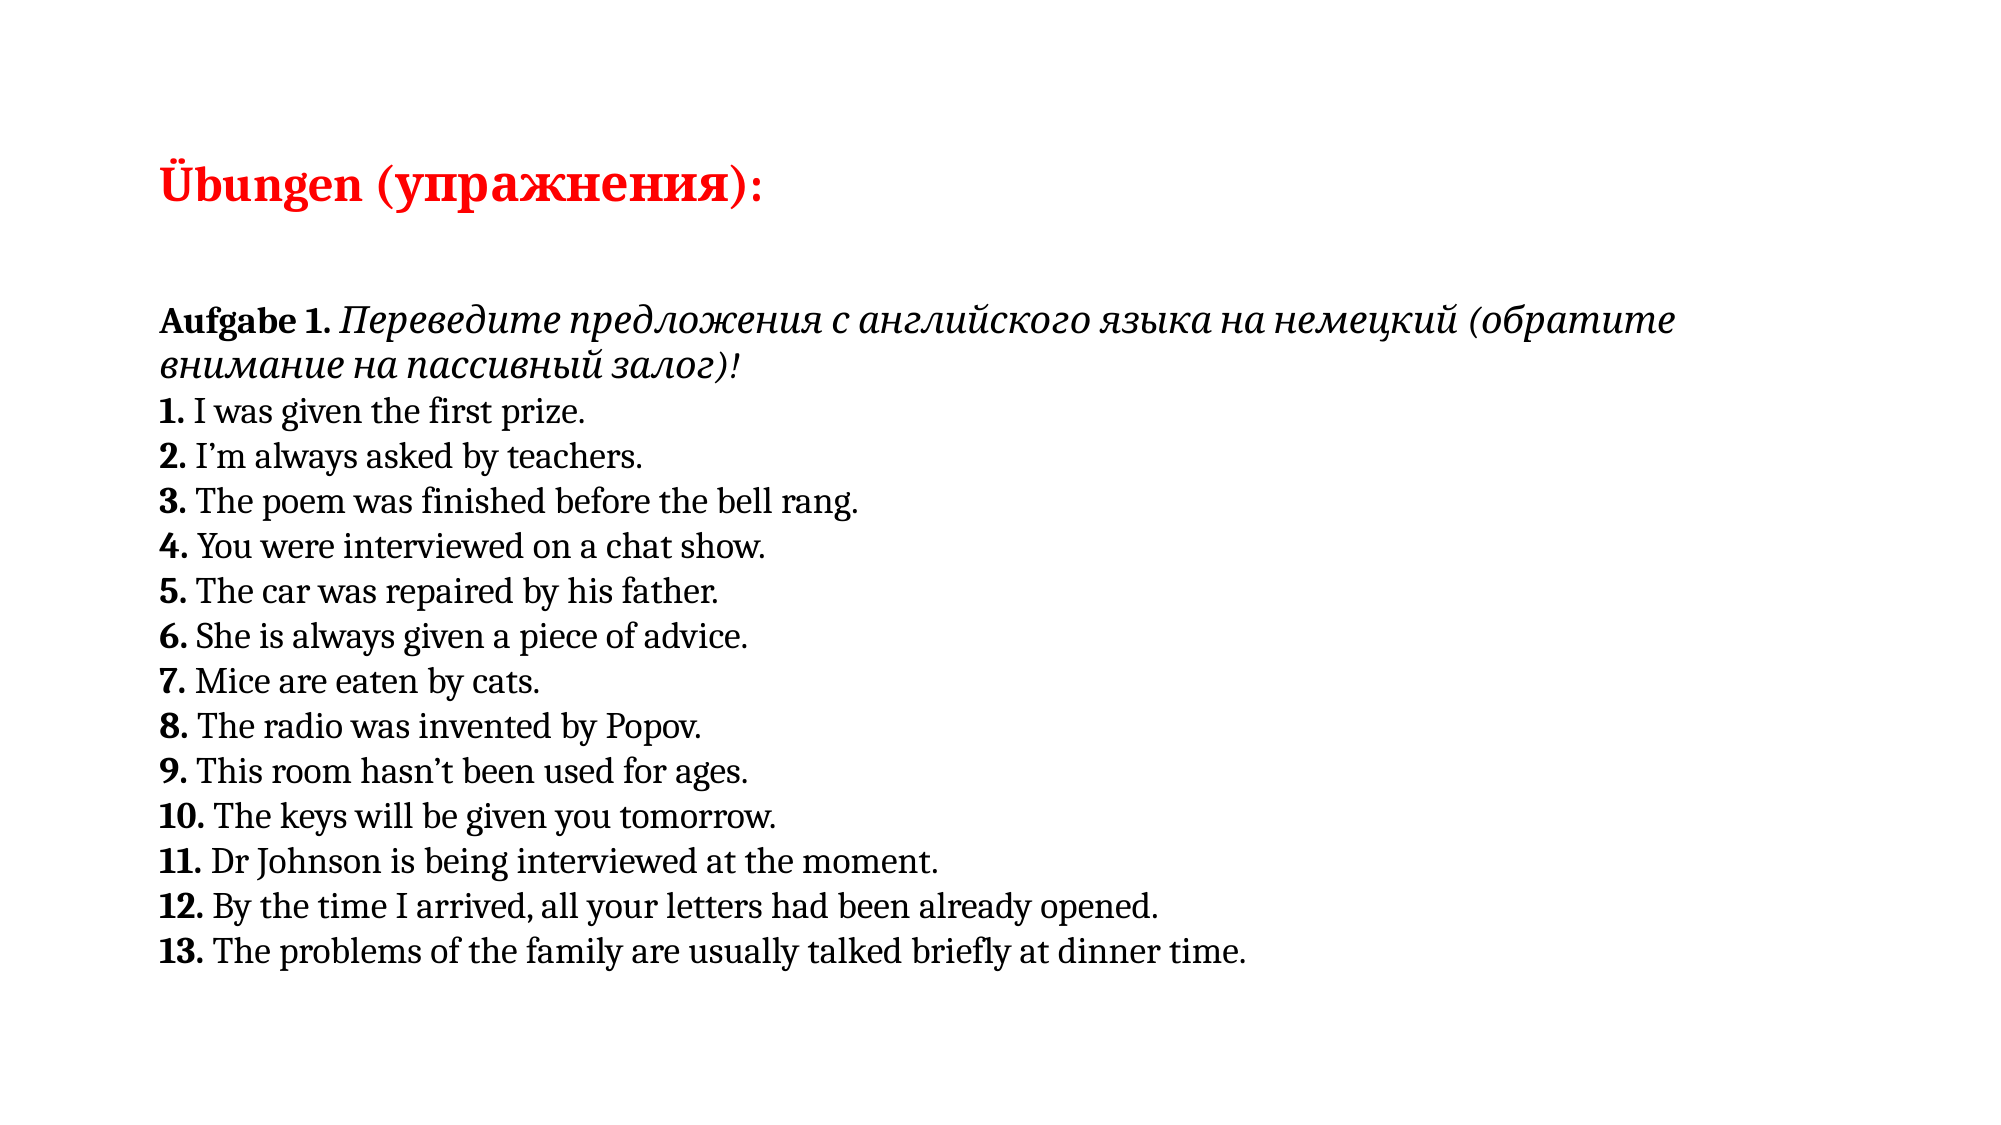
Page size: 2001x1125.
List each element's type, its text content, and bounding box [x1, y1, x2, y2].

text_box Übungen (упражнения): [144, 143, 877, 219]
text_box Aufgabe 1. Переведите предложения с английского языка на немецкий (обратите внимание на пассивный залог)! 1. I was given the first prize. 2. I’m always asked by teachers. 3. The poem was finished before the bell rang. 4. You were interviewed on a chat show. 5. The car was repaired by his father. 6. She is always given a piece of advice. 7. Mice are eaten by cats. 8. The radio was invented by Popov. 9. This room hasn’t been used for ages. 10. The keys will be given you tomorrow. 11. Dr Johnson is being interviewed at the moment. 12. By the time I arrived, all your letters had been already opened. 13. The problems of the family are usually talked briefly at dinner time. [144, 288, 1700, 979]
